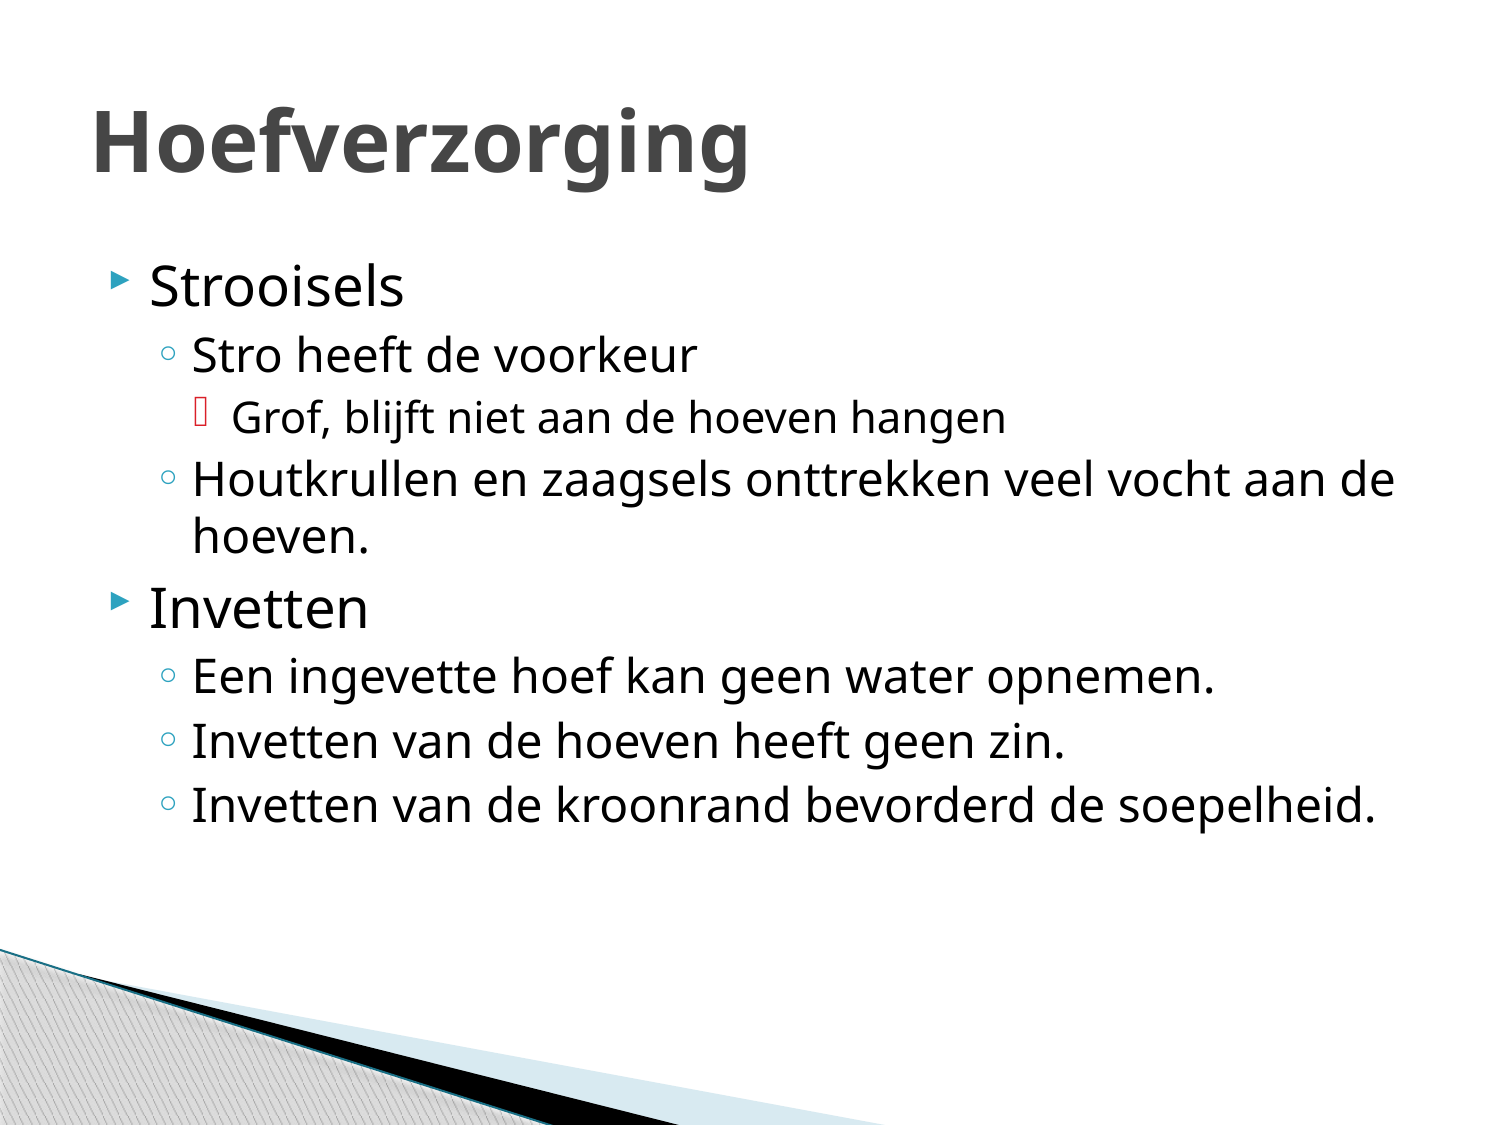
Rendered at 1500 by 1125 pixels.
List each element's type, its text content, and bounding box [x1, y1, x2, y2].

list Strooisels Stro heeft de voorkeur Grof, blijft niet aan de hoeven hangen Houtkrullen en zaagsels onttrekken veel vocht aan de hoeven. Invetten Een ingevette hoef kan geen water opnemen. Invetten van de hoeven heeft geen zin. Invetten van de kroonrand bevorderd de soepelheid. [75, 243, 1425, 986]
title Hoefverzorging [75, 45, 1425, 233]
